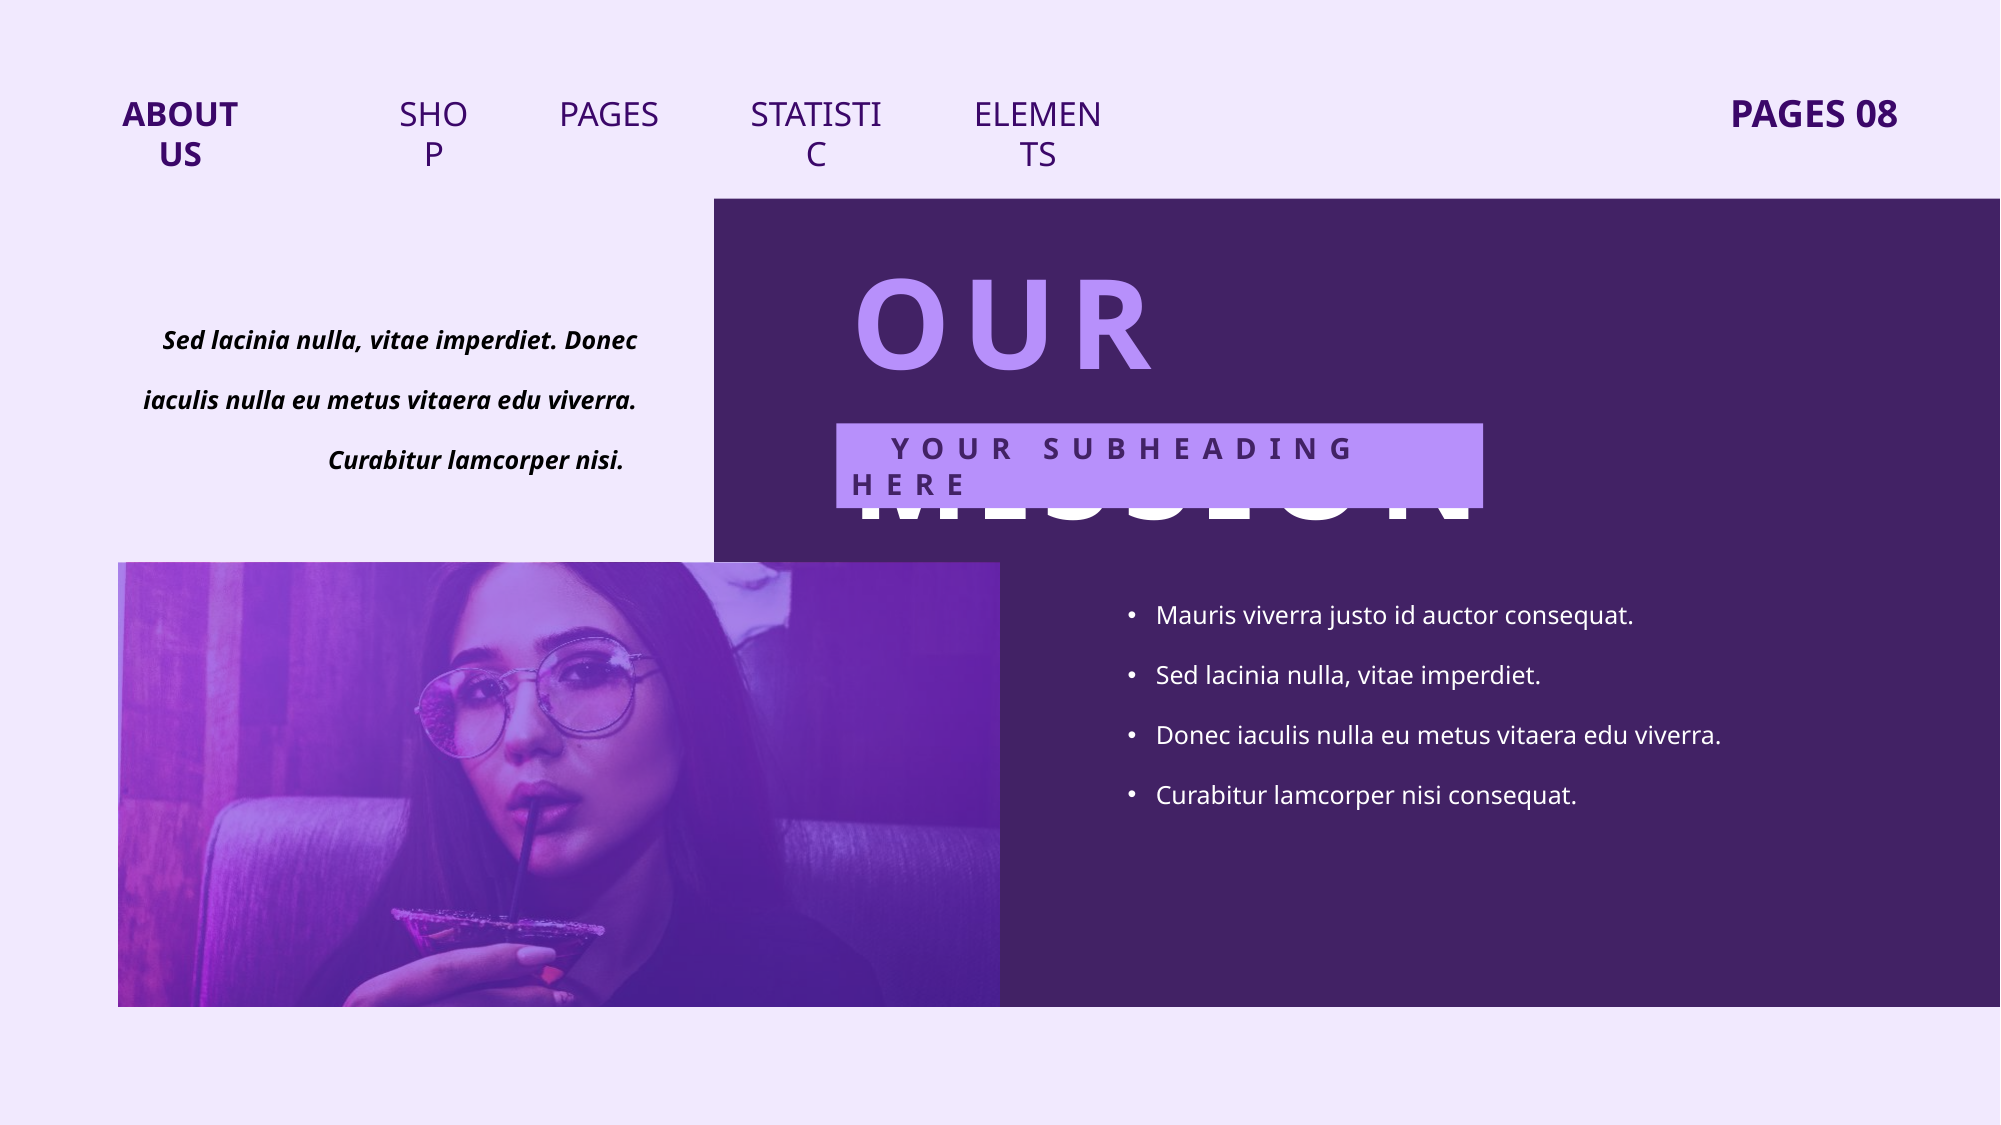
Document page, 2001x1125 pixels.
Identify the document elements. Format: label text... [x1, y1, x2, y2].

text_box [713, 198, 2000, 1008]
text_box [95, 86, 1126, 142]
text_box Sed lacinia nulla, vitae imperdiet. Donec iaculis nulla eu metus vitaera edu viverra. Curabitur lamcorper nisi. [109, 287, 653, 482]
picture [118, 562, 1000, 1007]
text_box Mauris viverra justo id auctor consequat. Sed lacinia nulla, vitae imperdiet. Donec iaculis nulla eu metus vitaera edu viverra. Curabitur lamcorper nisi consequat. [1112, 562, 1760, 817]
text_box PAGES 08 [1715, 82, 1914, 143]
text_box YOUR SUBHEADING HERE [836, 423, 1484, 509]
text_box OUR MISSION [836, 237, 1709, 553]
